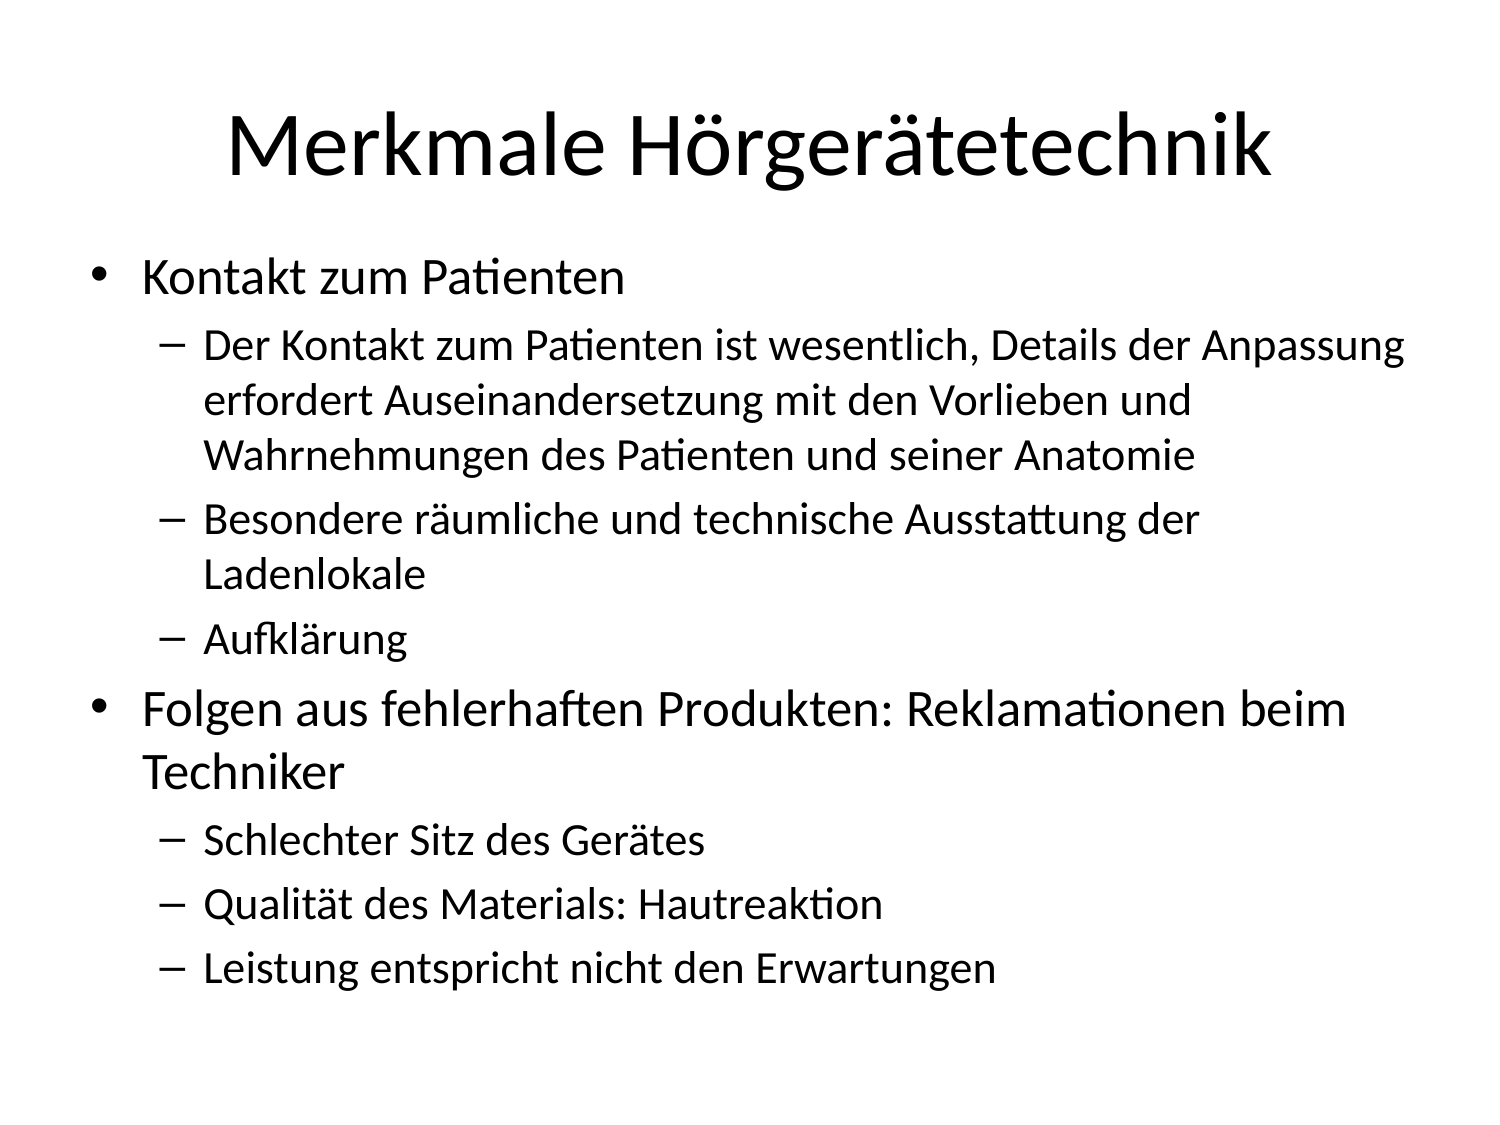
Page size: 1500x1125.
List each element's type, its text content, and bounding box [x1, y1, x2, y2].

title Merkmale Hörgerätetechnik [75, 45, 1425, 233]
list Kontakt zum Patienten Der Kontakt zum Patienten ist wesentlich, Details der Anpassung erfordert Auseinandersetzung mit den Vorlieben und Wahrnehmungen des Patienten und seiner Anatomie Besondere räumliche und technische Ausstattung der Ladenlokale Aufklärung Folgen aus fehlerhaften Produkten: Reklamationen beim Techniker Schlechter Sitz des Gerätes Qualität des Materials: Hautreaktion Leistung entspricht nicht den Erwartungen [75, 234, 1425, 1005]
